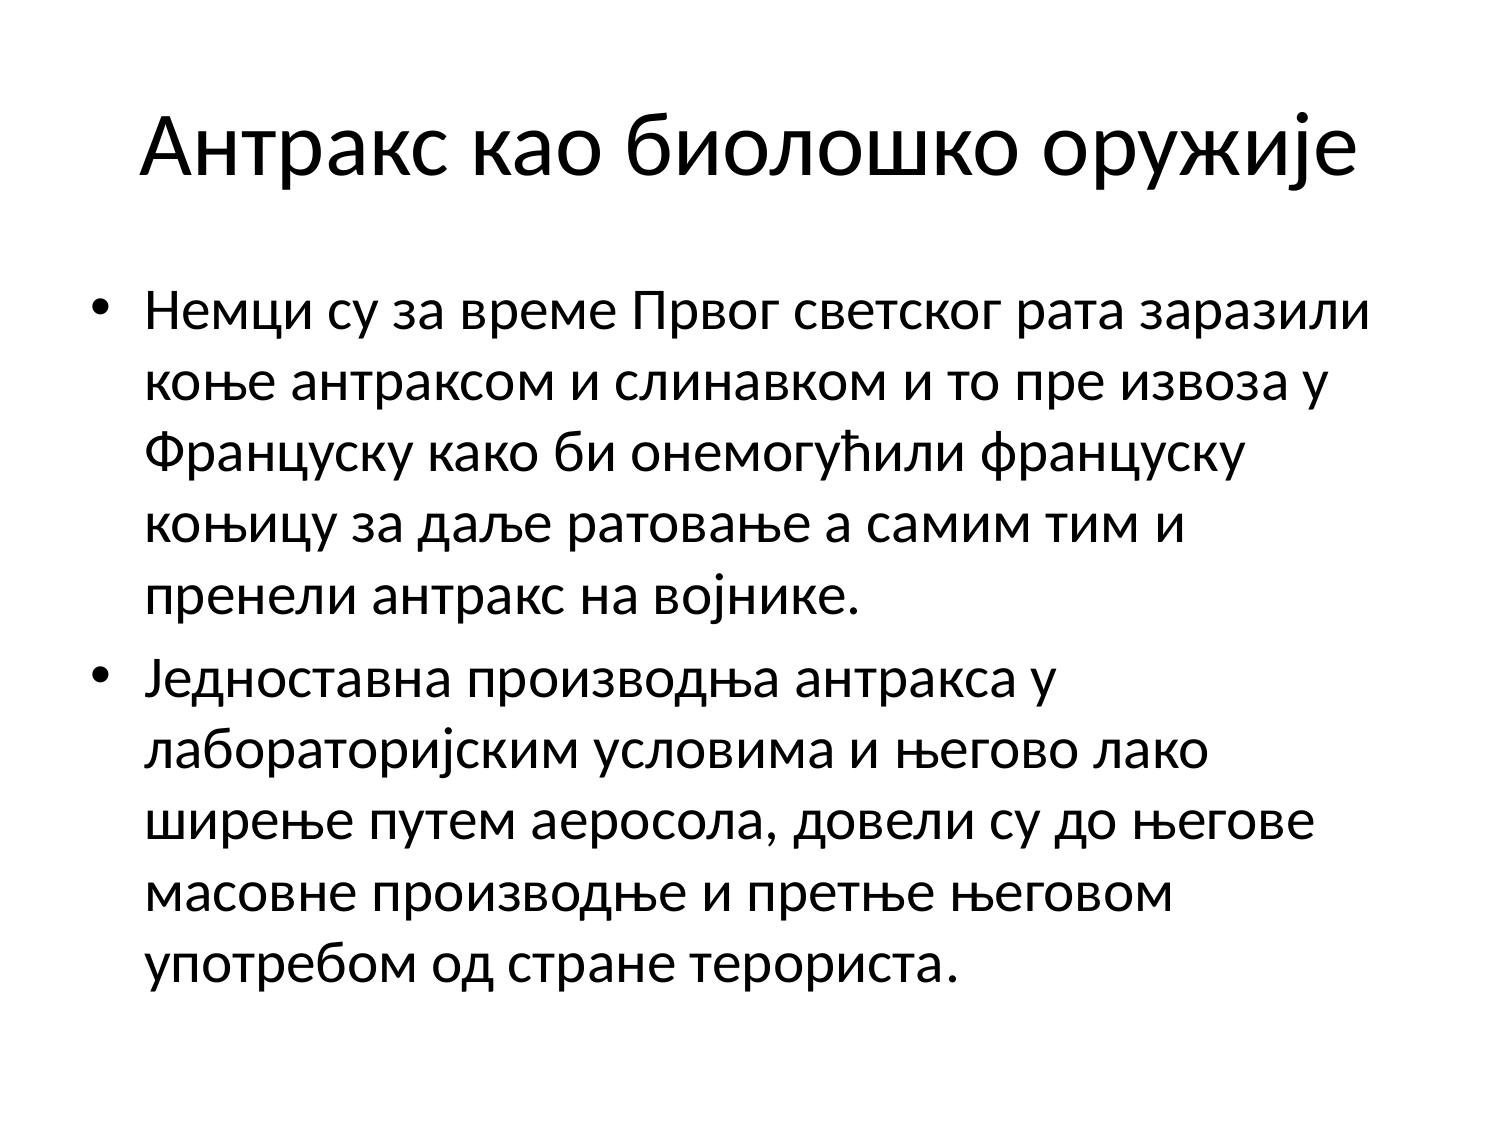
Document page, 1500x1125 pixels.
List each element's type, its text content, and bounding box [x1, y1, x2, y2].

title Антракс као биолошко оружије [75, 45, 1425, 233]
list Немци су за време Првог светског рата заразили коње антраксом и слинавком и то пре извоза у Француску како би онемогућили француску коњицу за даље ратовање а самим тим и пренели антракс на војнике. Једноставна производња антракса у лабораторијским условима и његово лако ширење путем аеросола, довели су до његове масовне производње и претње његовом употребом од стране терориста. [75, 262, 1425, 1005]
